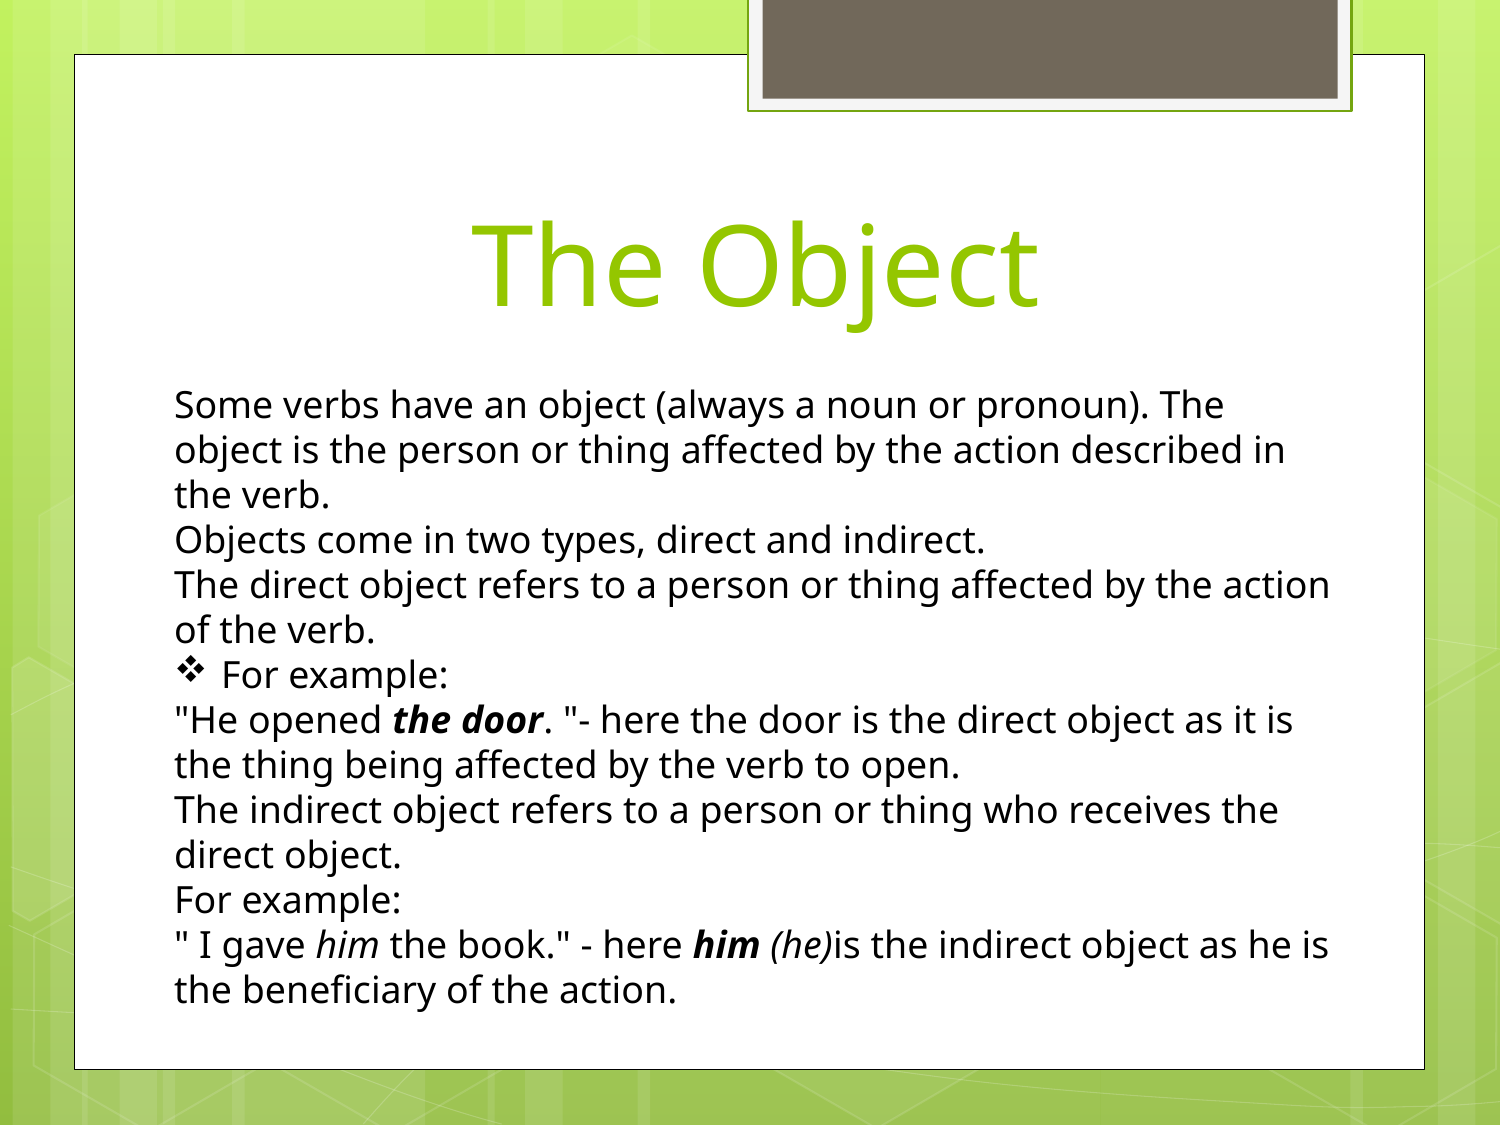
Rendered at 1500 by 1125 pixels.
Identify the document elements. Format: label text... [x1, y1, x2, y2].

text_box Some verbs have an object (always a noun or pronoun). The object is the person or thing affected by the action described in the verb. Objects come in two types, direct and indirect. The direct object refers to a person or thing affected by the action of the verb. For example: "He opened the door. "- here the door is the direct object as it is the thing being affected by the verb to open. The indirect object refers to a person or thing who receives the direct object. For example: " I gave him the book." - here him (he)is the indirect object as he is the beneficiary of the action. [159, 373, 1353, 1019]
title The Object [179, 149, 1332, 337]
